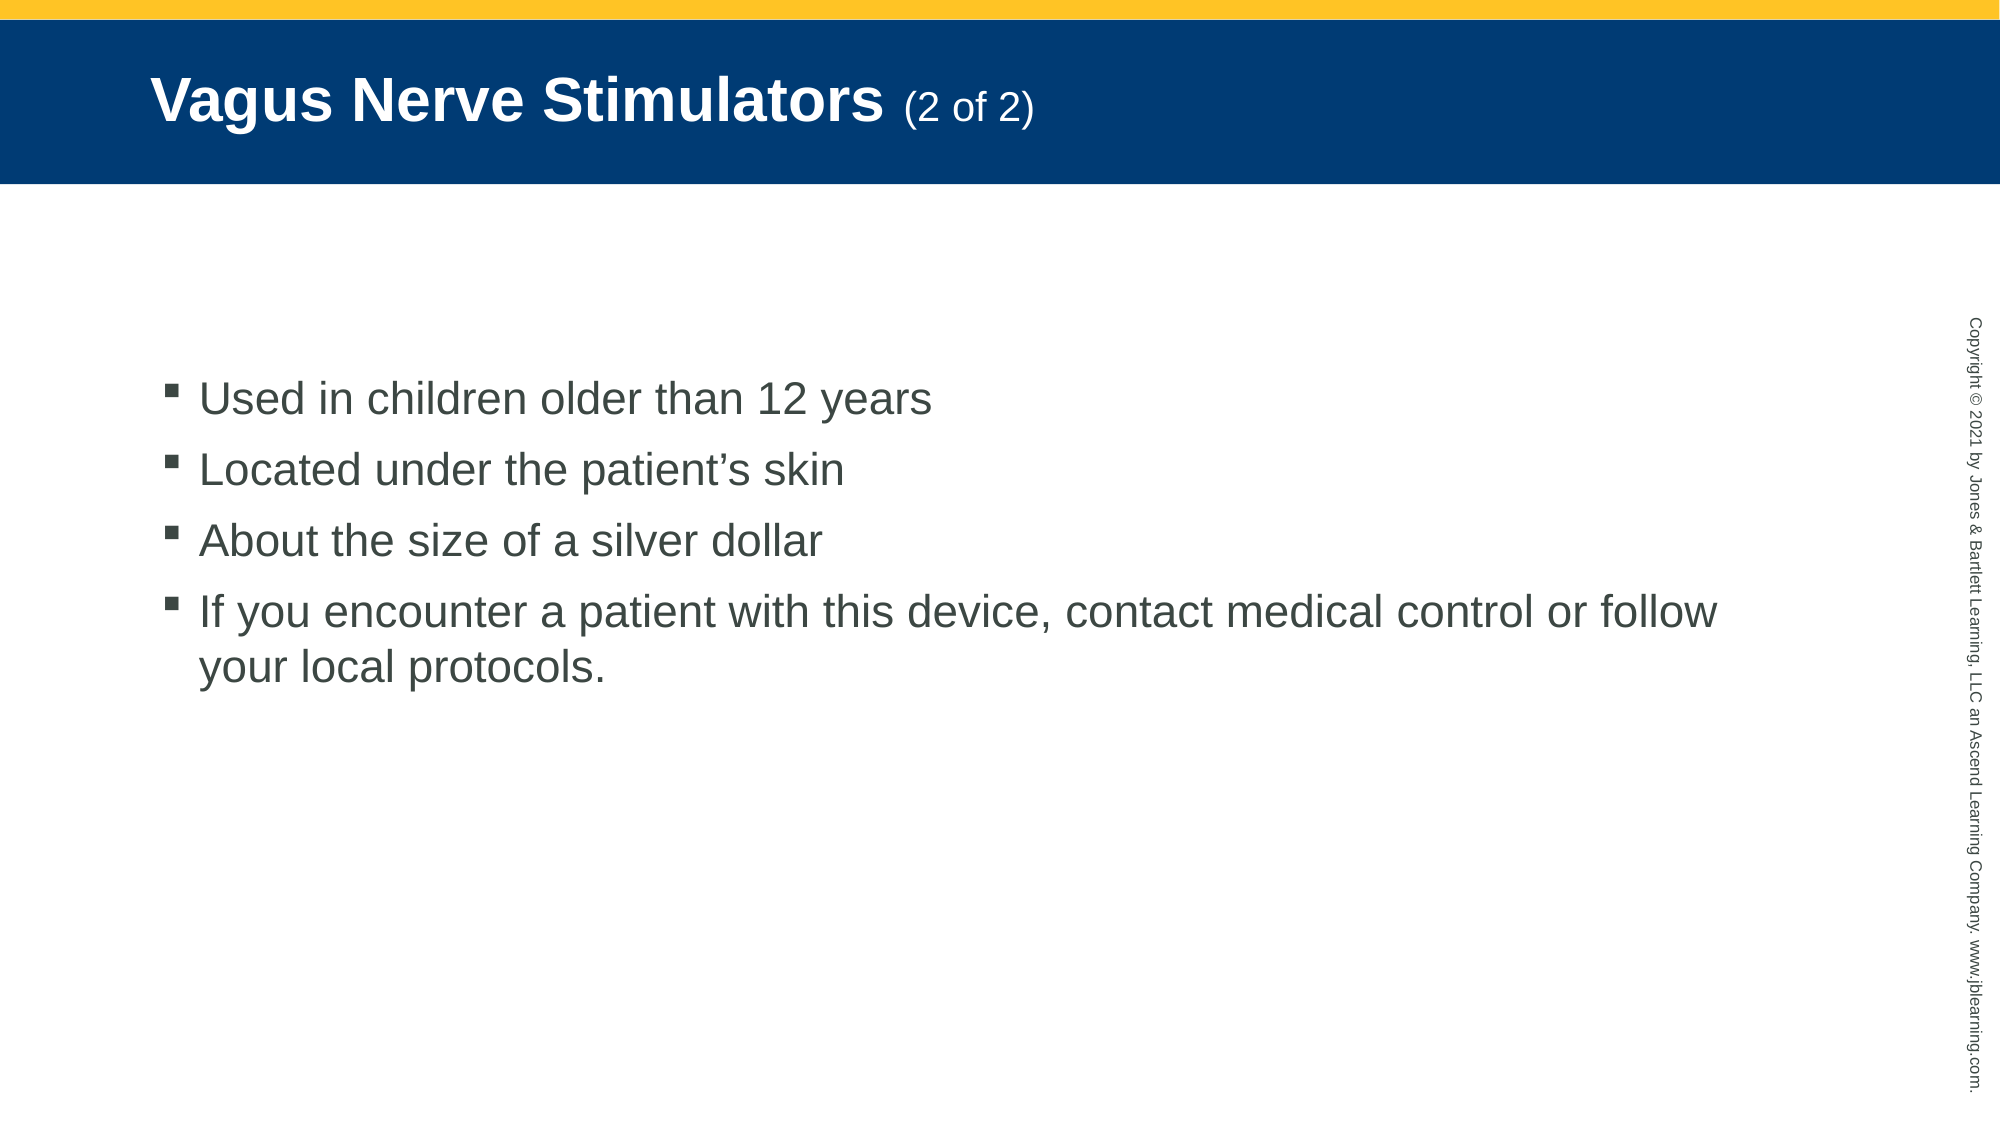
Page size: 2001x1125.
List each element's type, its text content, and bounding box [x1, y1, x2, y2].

title Vagus Nerve Stimulators (2 of 2) [0, 19, 2000, 185]
list Used in children older than 12 years Located under the patient’s skin About the size of a silver dollar If you encounter a patient with this device, contact medical control or follow your local protocols. [146, 361, 1859, 1016]
